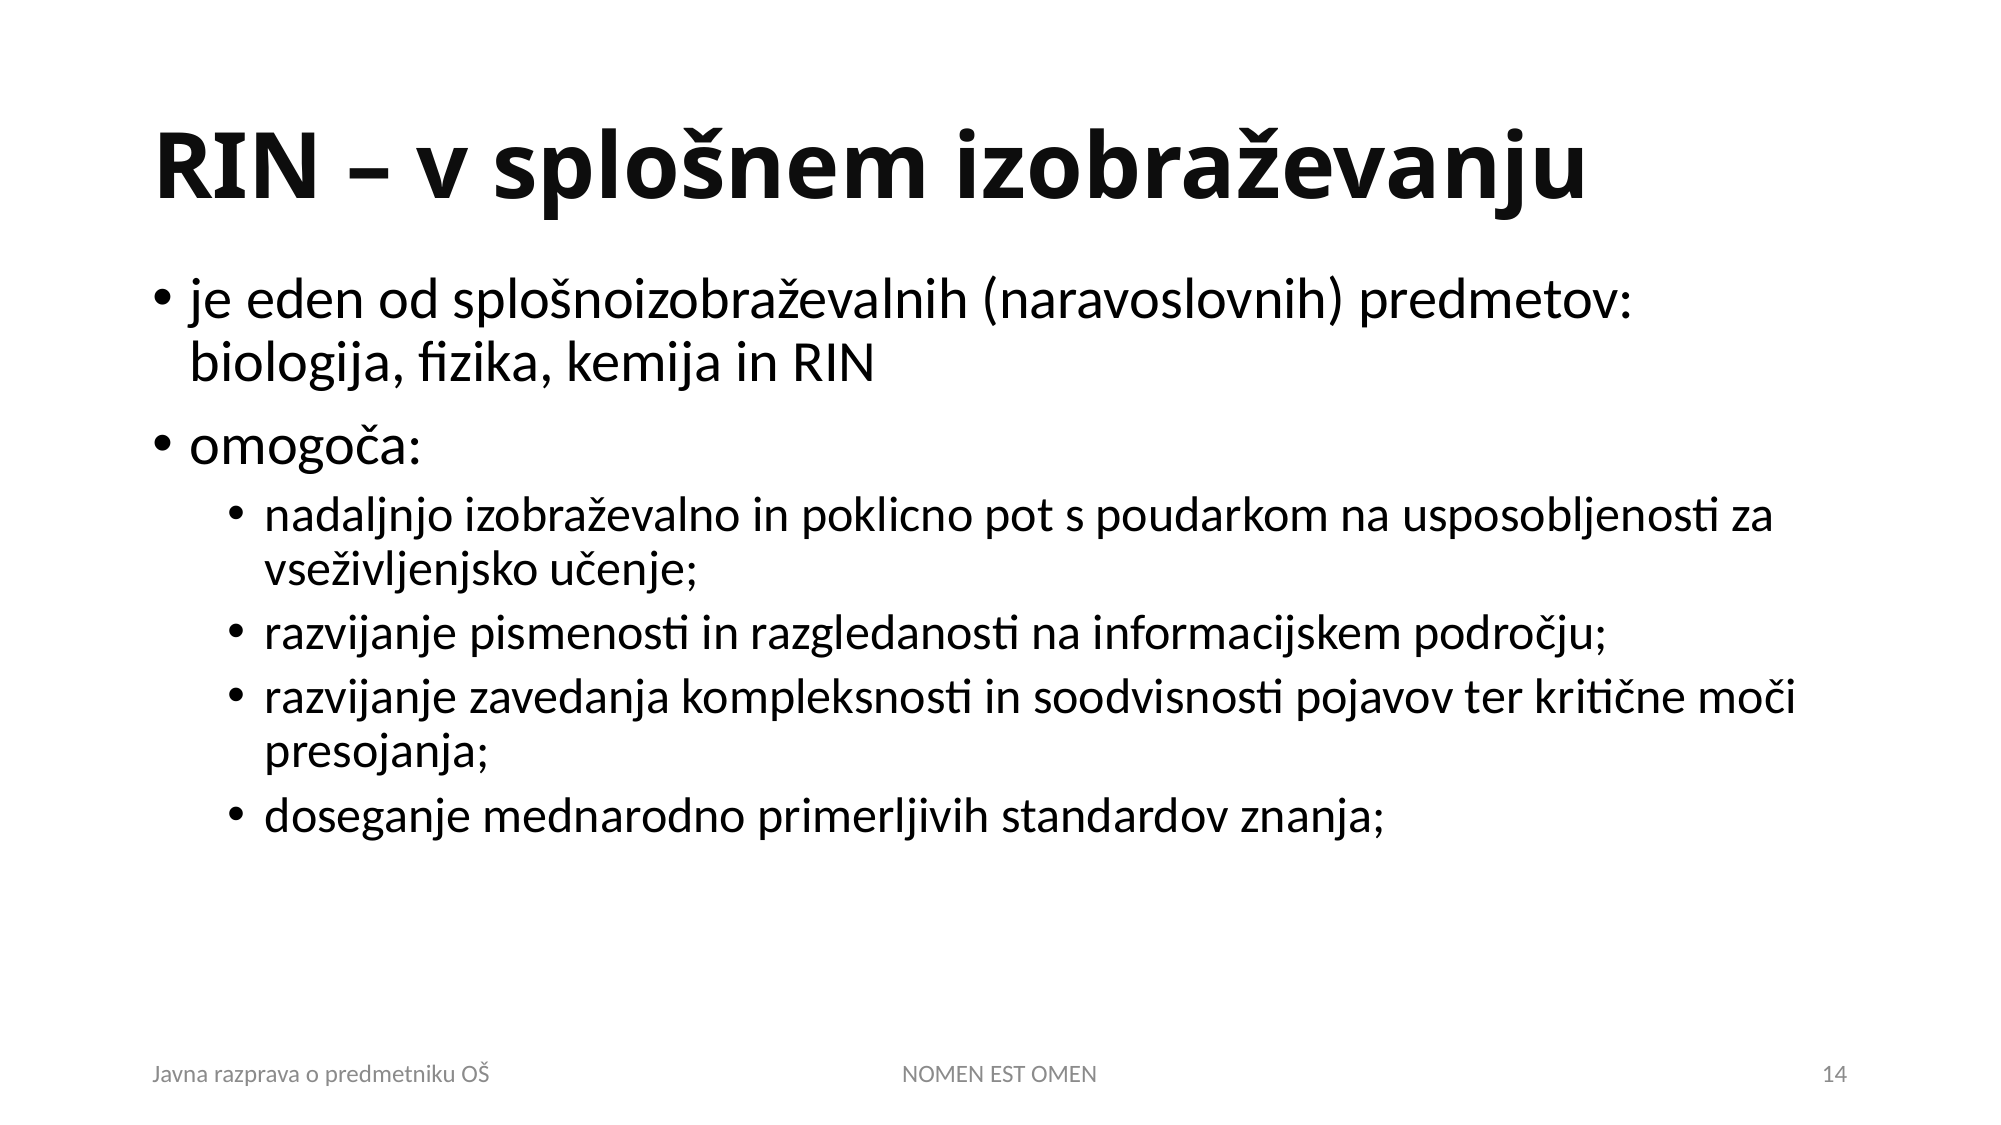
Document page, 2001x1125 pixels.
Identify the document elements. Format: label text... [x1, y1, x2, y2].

slide_number Javna razprava o predmetniku OŠ [137, 1042, 588, 1103]
title RIN – v splošnem izobraževanju [137, 59, 1863, 260]
footer NOMEN EST OMEN [662, 1042, 1338, 1103]
slide_number 14 [1412, 1042, 1863, 1103]
list je eden od splošnoizobraževalnih (naravoslovnih) predmetov: biologija, fizika, kemija in RIN omogoča: nadaljnjo izobraževalno in poklicno pot s poudarkom na usposobljenosti za vseživljenjsko učenje; razvijanje pismenosti in razgledanosti na informacijskem področju; razvijanje zavedanja kompleksnosti in soodvisnosti pojavov ter kritične moči presojanja; doseganje mednarodno primerljivih standardov znanja; [137, 260, 1863, 1014]
